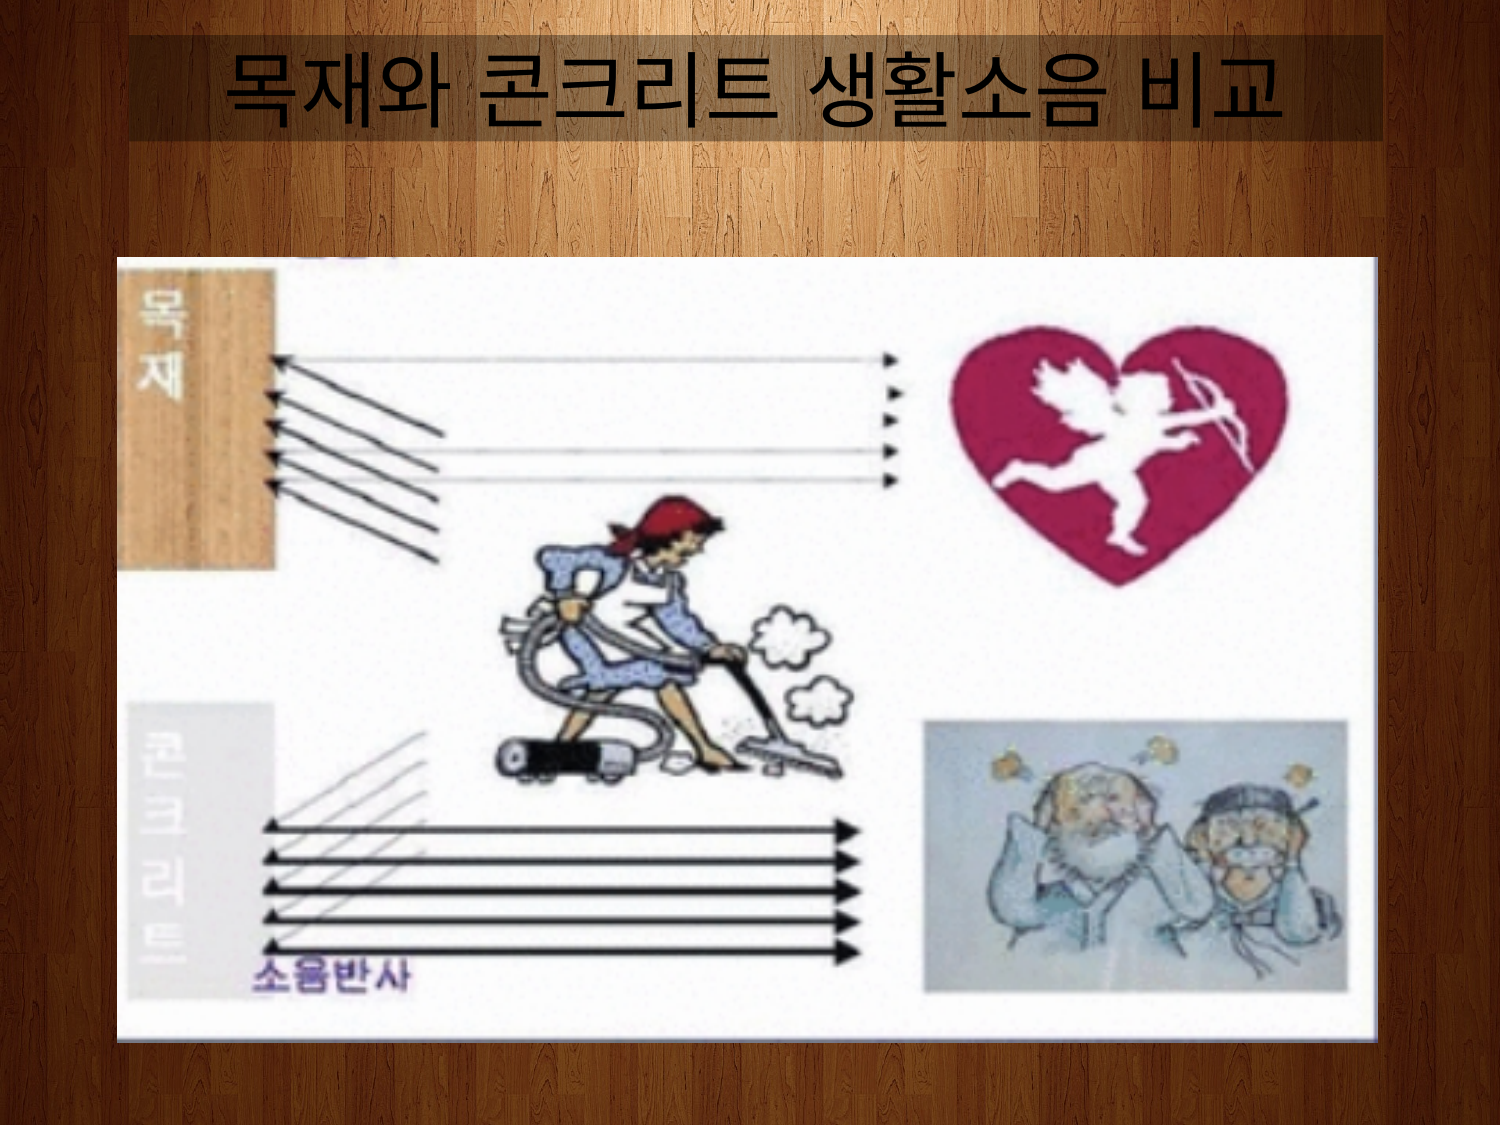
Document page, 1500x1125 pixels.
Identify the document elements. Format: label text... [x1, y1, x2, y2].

text_box 목재와 콘크리트 생활소음 비교 [127, 33, 1385, 144]
picture [0, 0, 1500, 1125]
